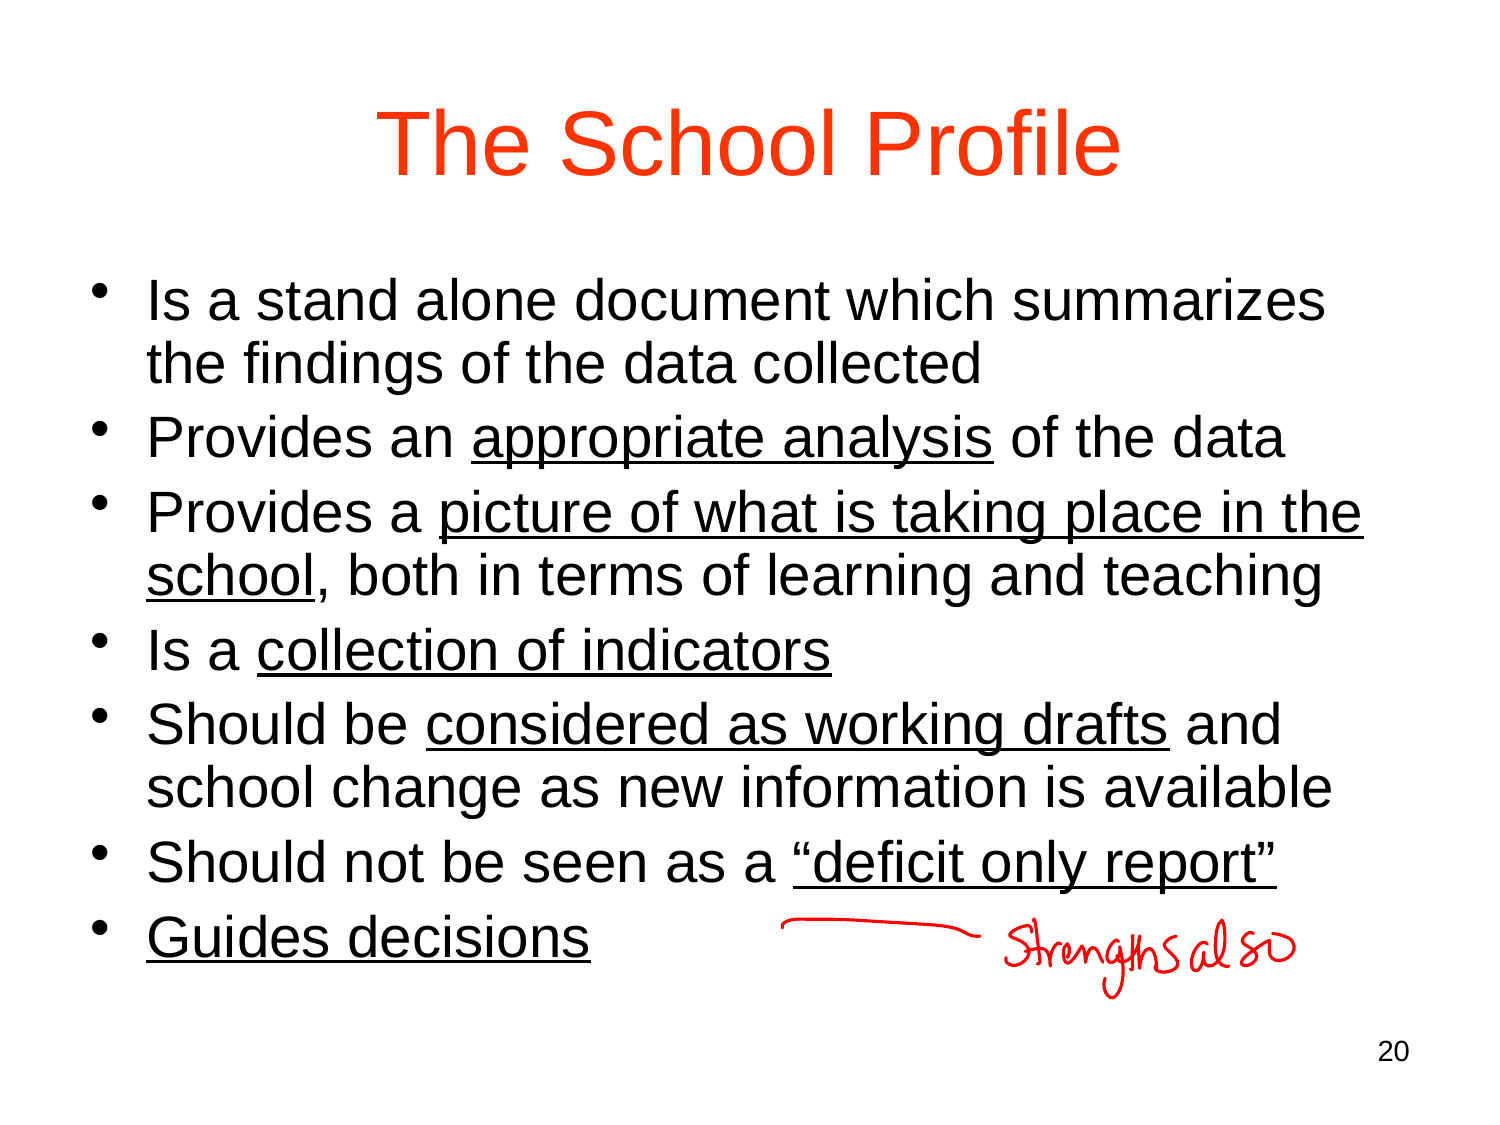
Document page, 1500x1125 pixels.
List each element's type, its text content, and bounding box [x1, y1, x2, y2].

list Is a stand alone document which summarizes the findings of the data collected Provides an appropriate analysis of the data Provides a picture of what is taking place in the school, both in terms of learning and teaching Is a collection of indicators Should be considered as working drafts and school change as new information is available Should not be seen as a “deficit only report” Guides decisions [74, 262, 1426, 1006]
title The School Profile [74, 44, 1426, 233]
slide_number 20 [1074, 1024, 1426, 1103]
